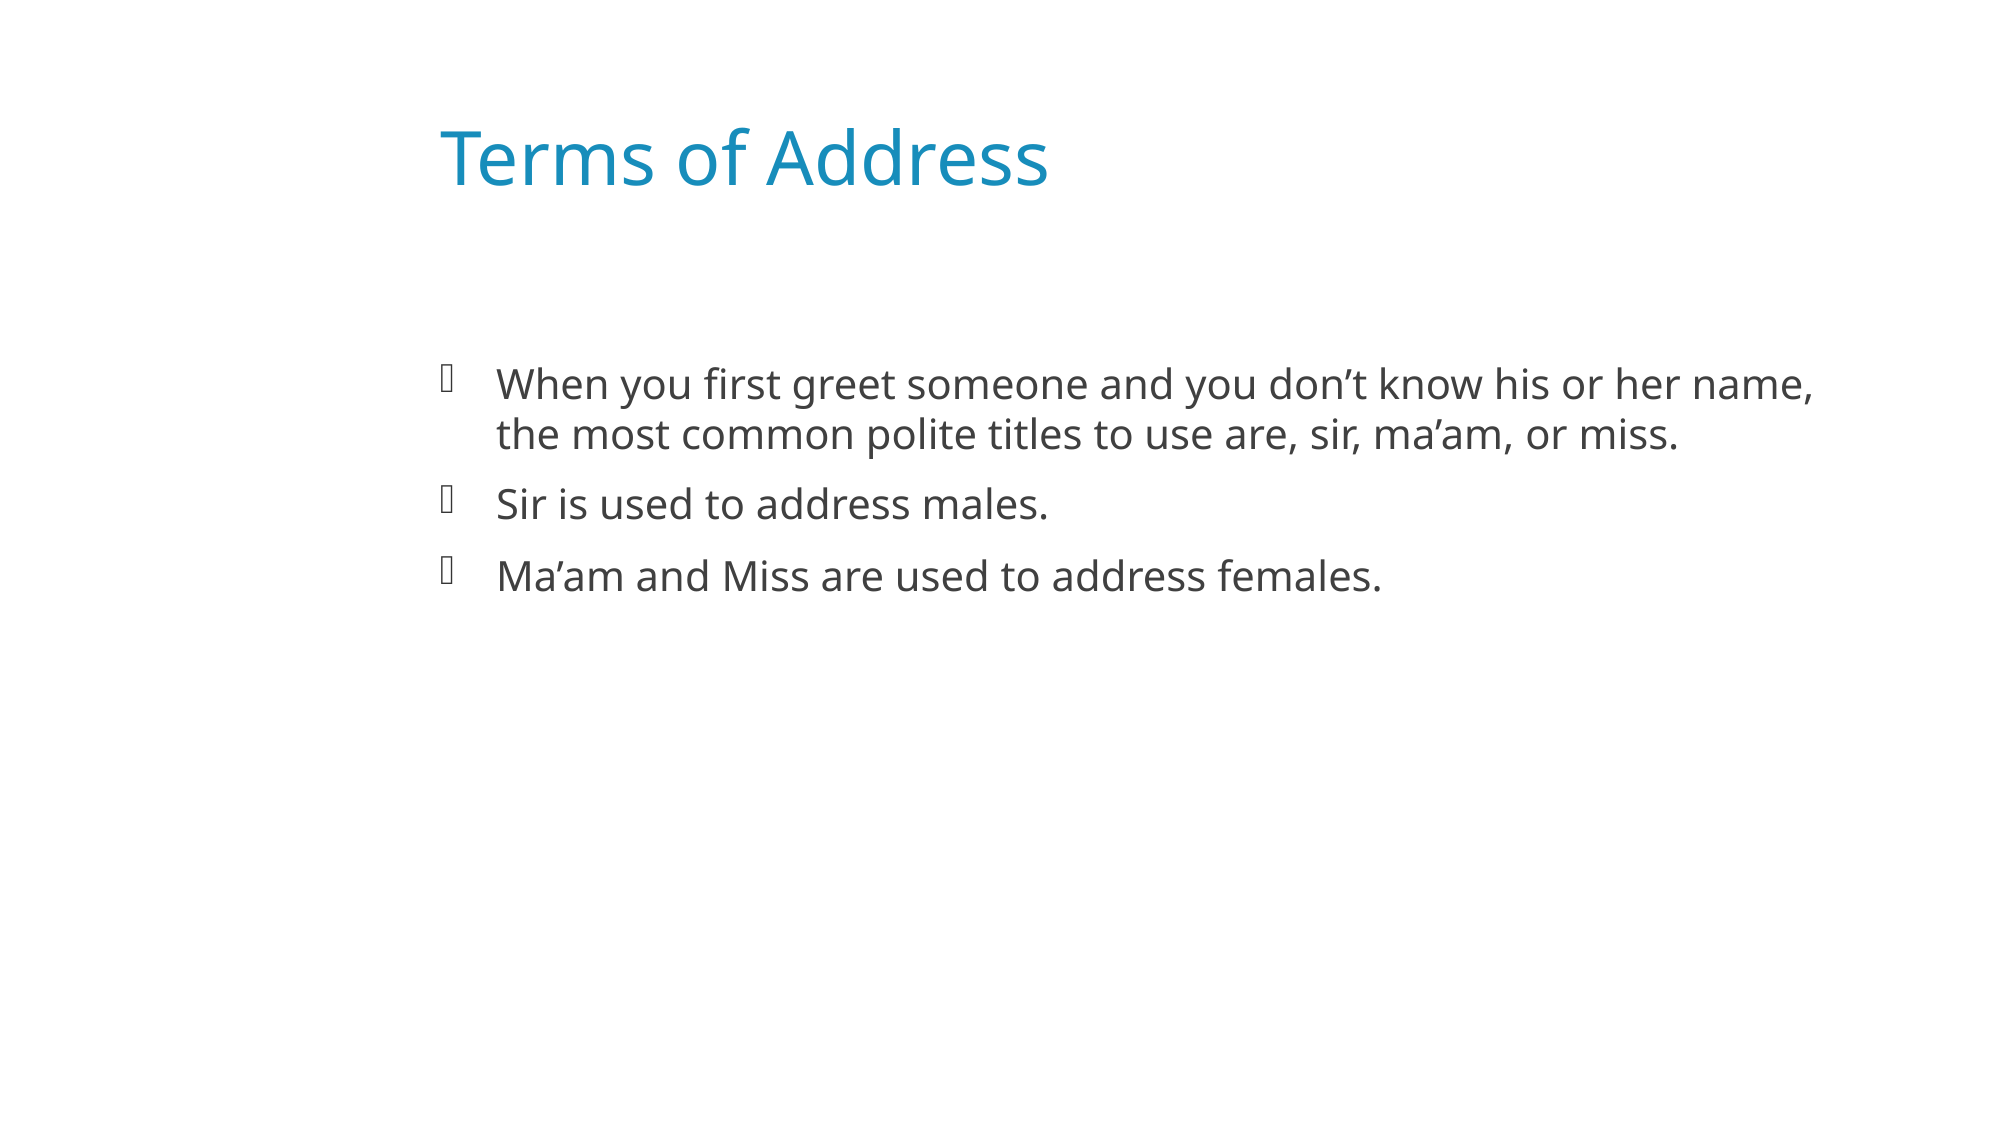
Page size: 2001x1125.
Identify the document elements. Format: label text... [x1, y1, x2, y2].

list When you first greet someone and you don’t know his or her name, the most common polite titles to use are, sir, ma’am, or miss. Sir is used to address males. Ma’am and Miss are used to address females. [424, 350, 1888, 1074]
title Terms of Address [425, 102, 1888, 313]
